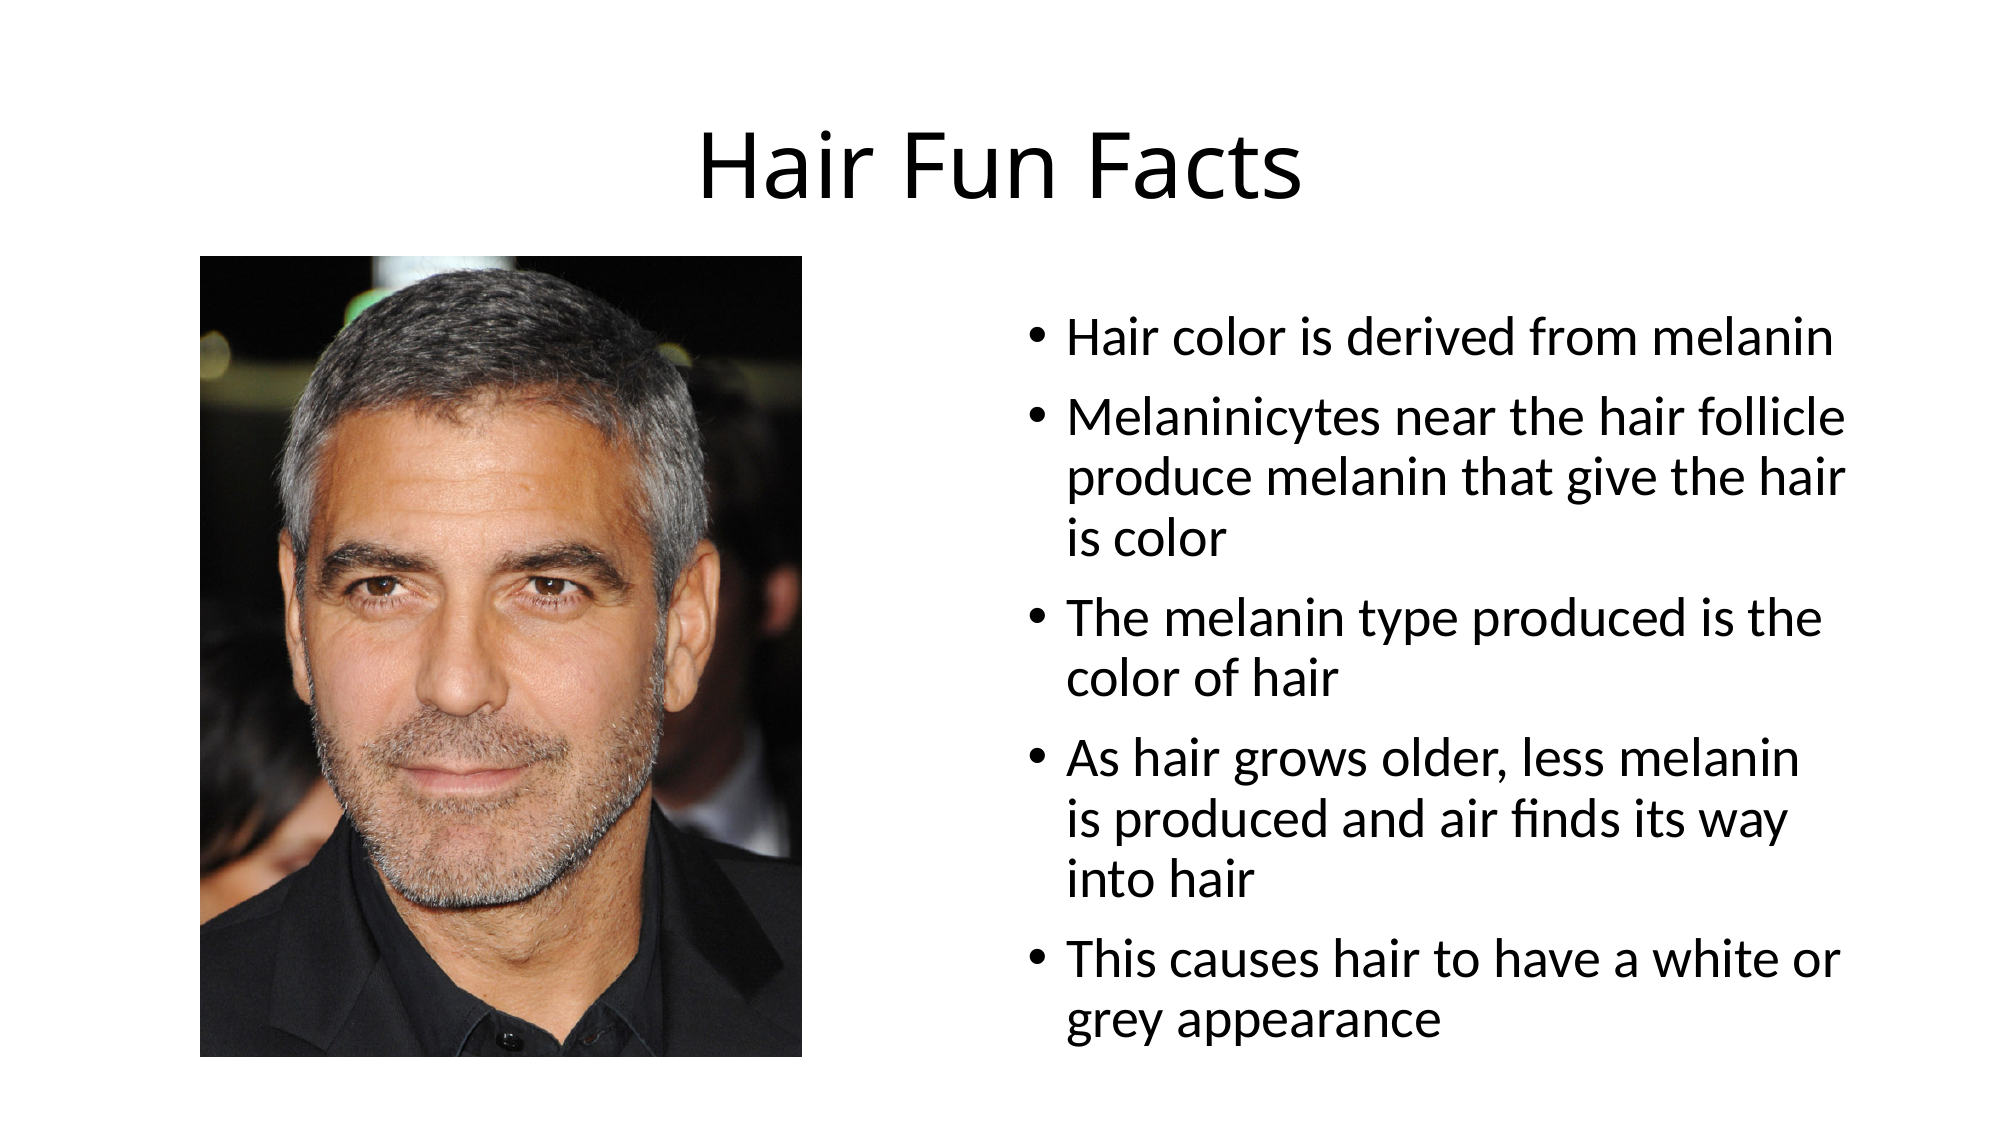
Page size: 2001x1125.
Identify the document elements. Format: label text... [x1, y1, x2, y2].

picture [200, 255, 802, 1057]
list Hair color is derived from melanin Melaninicytes near the hair follicle produce melanin that give the hair is color The melanin type produced is the color of hair As hair grows older, less melanin is produced and air finds its way into hair This causes hair to have a white or grey appearance [1012, 299, 1863, 1068]
title Hair Fun Facts [137, 59, 1863, 278]
